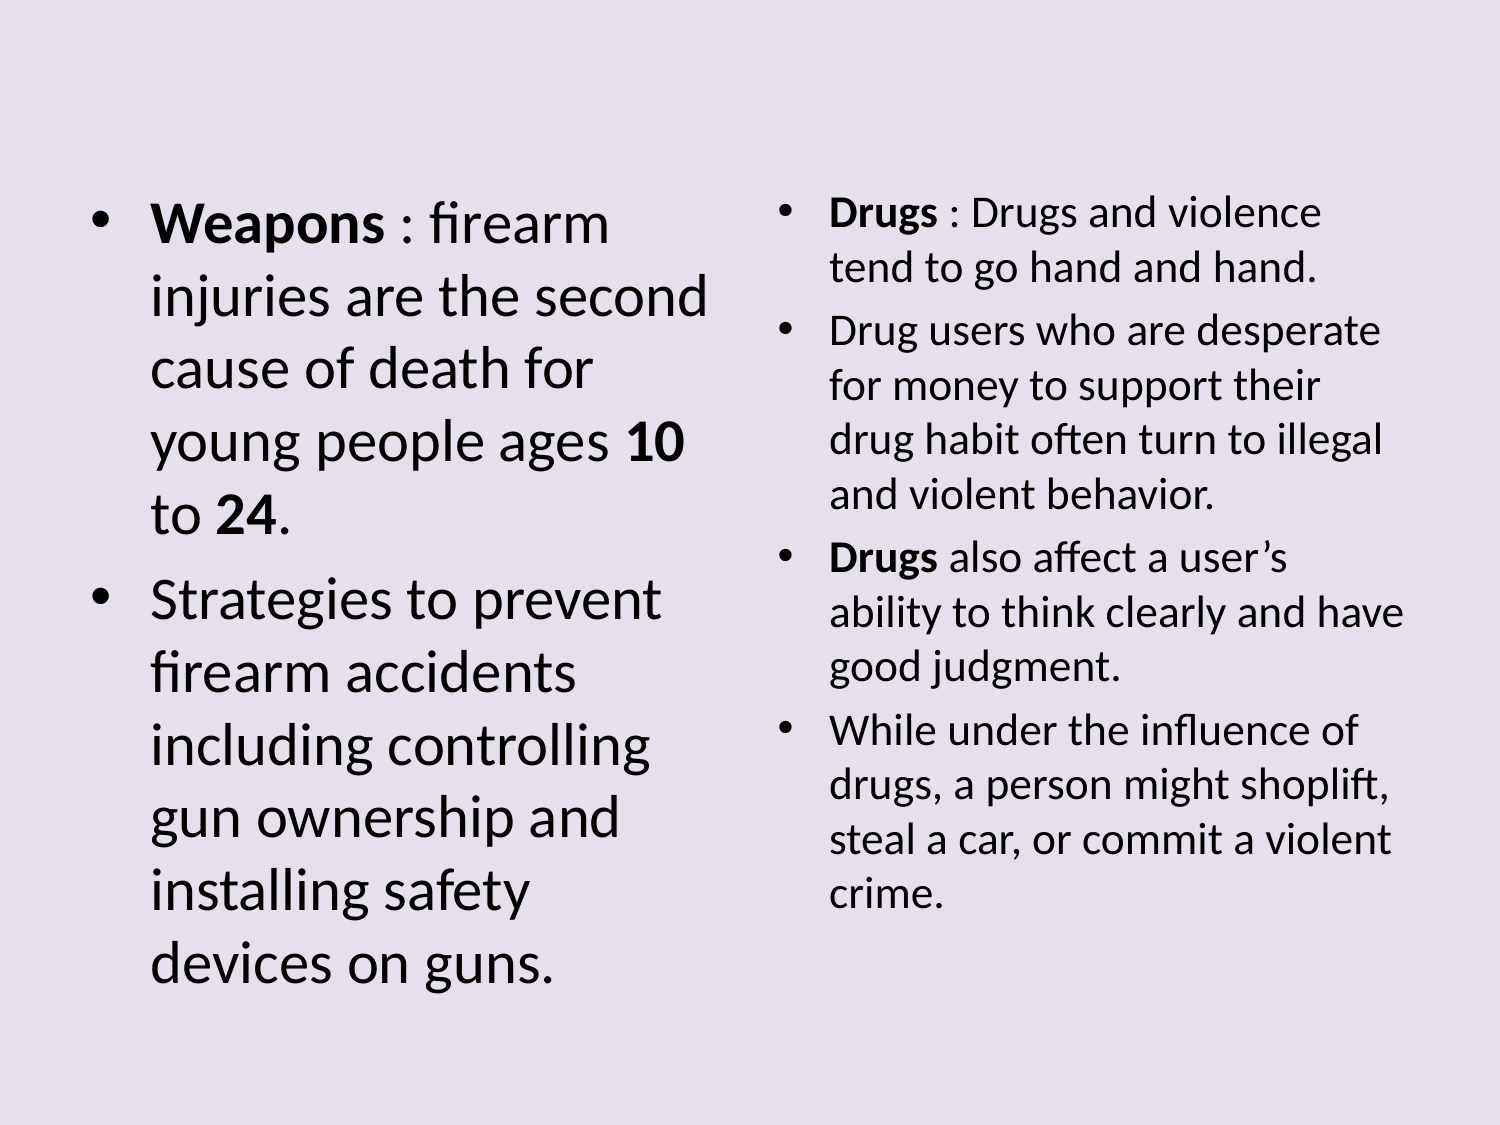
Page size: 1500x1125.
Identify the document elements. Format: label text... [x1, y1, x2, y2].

list Drugs : Drugs and violence tend to go hand and hand. Drug users who are desperate for money to support their drug habit often turn to illegal and violent behavior. Drugs also affect a user’s ability to think clearly and have good judgment. While under the influence of drugs, a person might shoplift, steal a car, or commit a violent crime. [762, 174, 1425, 1005]
list Weapons : firearm injuries are the second cause of death for young people ages 10 to 24. Strategies to prevent firearm accidents including controlling gun ownership and installing safety devices on guns. [75, 174, 738, 1005]
